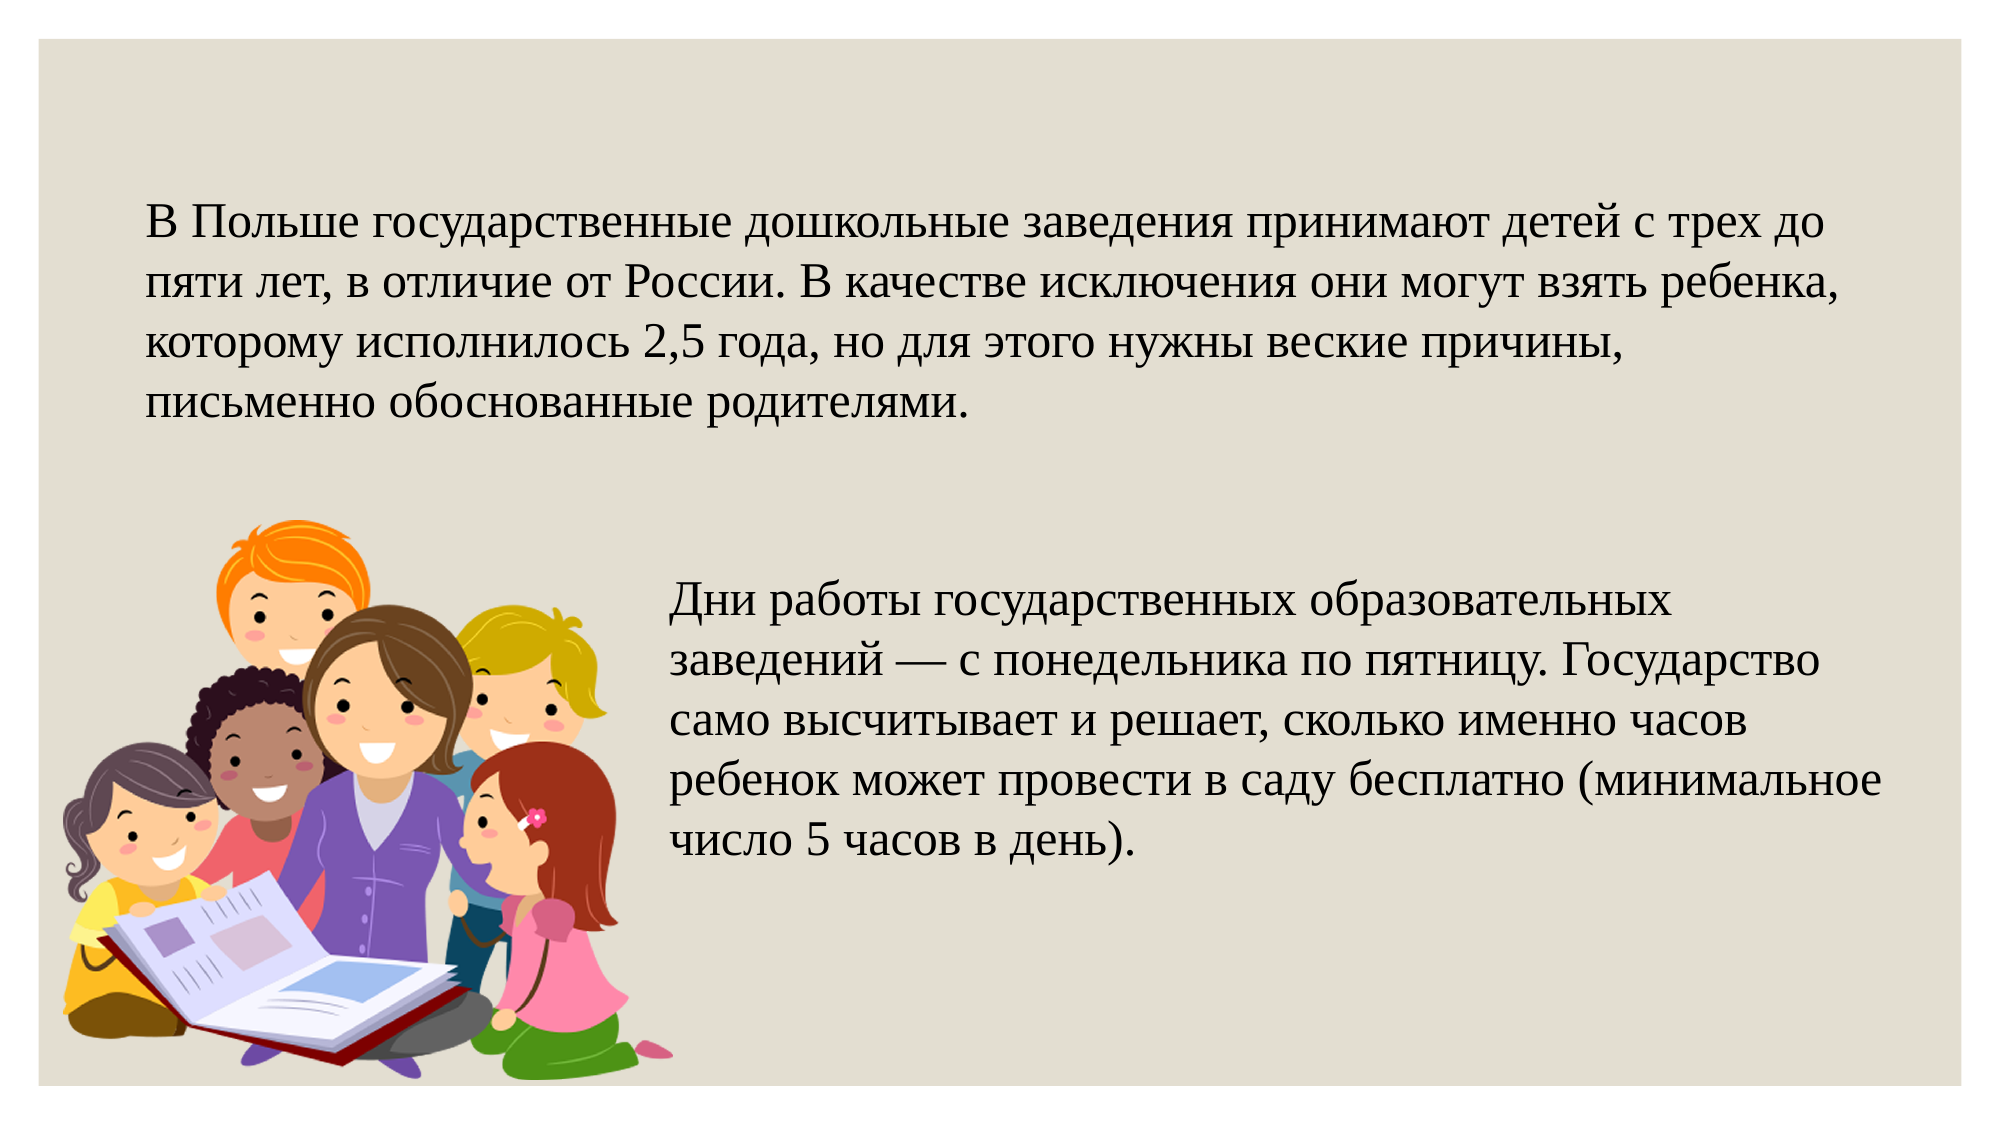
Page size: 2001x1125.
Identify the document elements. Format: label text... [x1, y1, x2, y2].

text_box В Польше государственные дошкольные заведения принимают детей с трех до пяти лет, в отличие от России. В качестве исключения они могут взять ребенка, которому исполнилось 2,5 года, но для этого нужны веские причины, письменно обоснованные родителями. [130, 180, 1875, 480]
picture [63, 520, 673, 1080]
list Дни работы государственных образовательных заведений — с понедельника по пятницу. Государство само высчитывает и решает, сколько именно часов ребенок может провести в саду бесплатно (минимальное число 5 часов в день). [654, 558, 1904, 1125]
